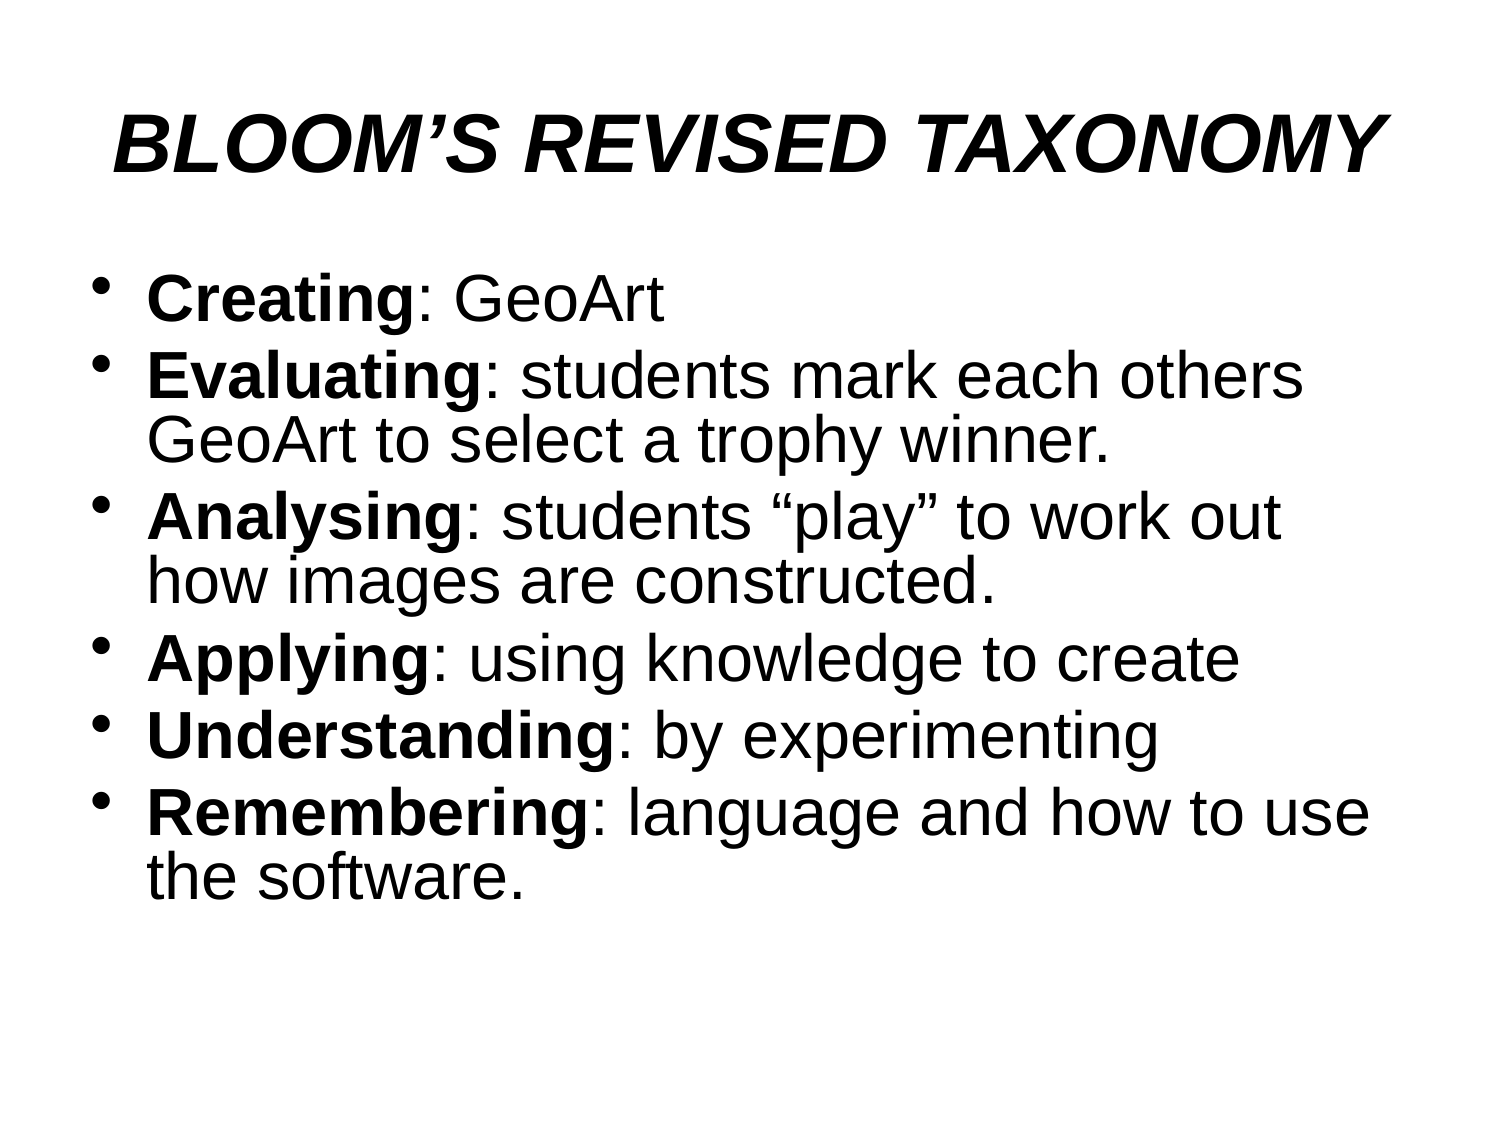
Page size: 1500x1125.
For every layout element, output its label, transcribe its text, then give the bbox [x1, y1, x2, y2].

list Creating: GeoArt Evaluating: students mark each others GeoArt to select a trophy winner. Analysing: students “play” to work out how images are constructed. Applying: using knowledge to create Understanding: by experimenting Remembering: language and how to use the software. [74, 262, 1426, 1006]
title BLOOM’S REVISED TAXONOMY [74, 44, 1426, 233]
